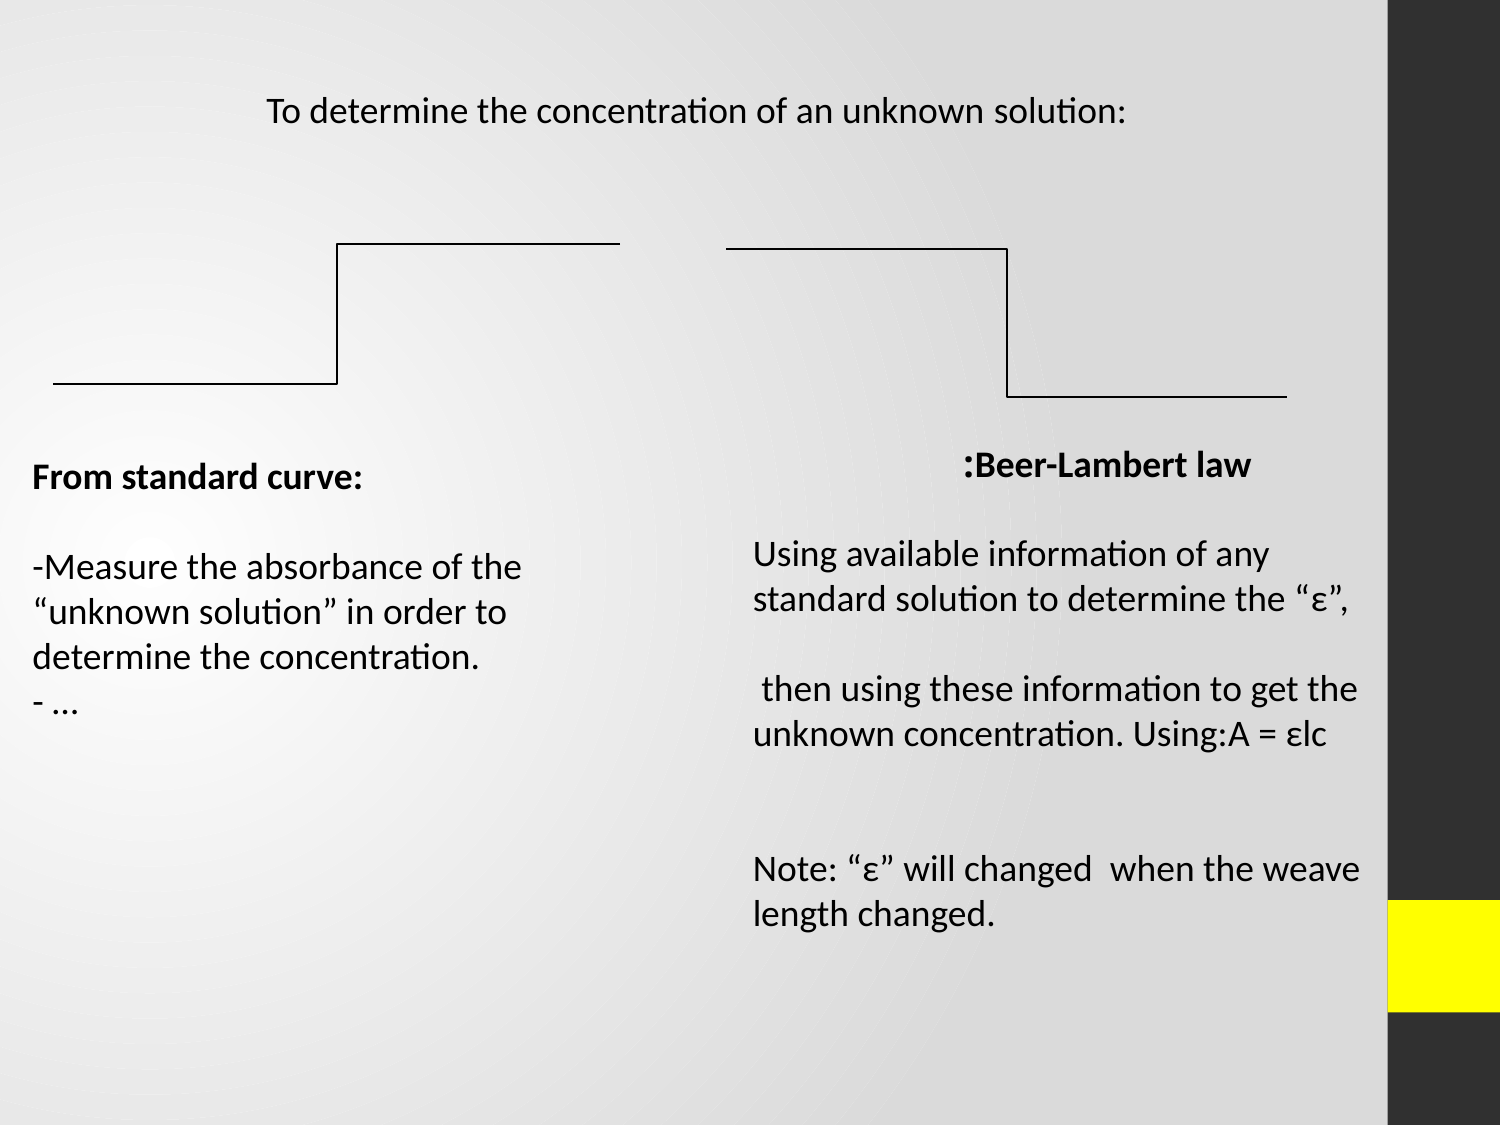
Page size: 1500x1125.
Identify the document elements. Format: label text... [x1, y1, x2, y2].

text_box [725, 248, 1288, 398]
text_box From standard curve: -Measure the absorbance of the “unknown solution” in order to determine the concentration. - … [17, 444, 573, 730]
text_box To determine the concentration of an unknown solution: [105, 78, 1288, 139]
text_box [52, 242, 621, 385]
text_box Beer-Lambert law: [947, 432, 1267, 493]
text_box Using available information of any standard solution to determine the “ε”, then using these information to get the unknown concentration. Using:A = εlc Note: “ε” will changed when the weave length changed. [738, 521, 1382, 942]
